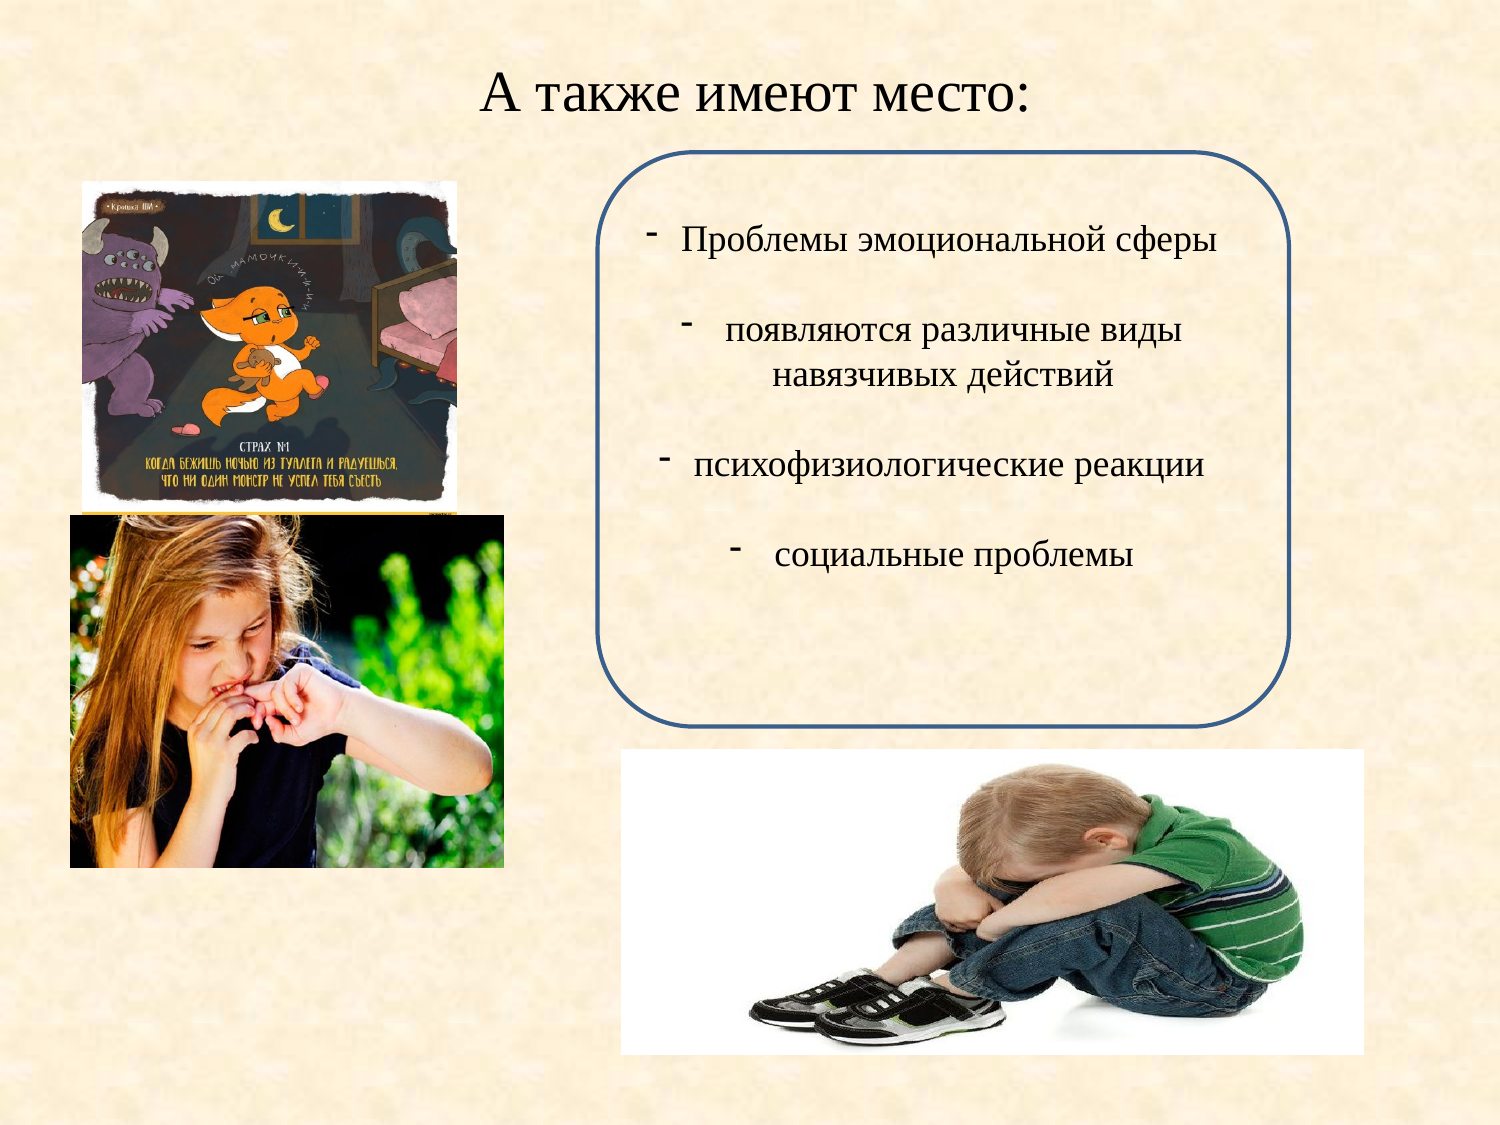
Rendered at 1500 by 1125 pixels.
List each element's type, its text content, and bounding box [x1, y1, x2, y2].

text_box А также имеют место: [45, 33, 1467, 143]
picture [0, 0, 1500, 1125]
text_box Проблемы эмоциональной сферы появляются различные виды навязчивых действий психофизиологические реакции социальные проблемы [595, 150, 1292, 729]
